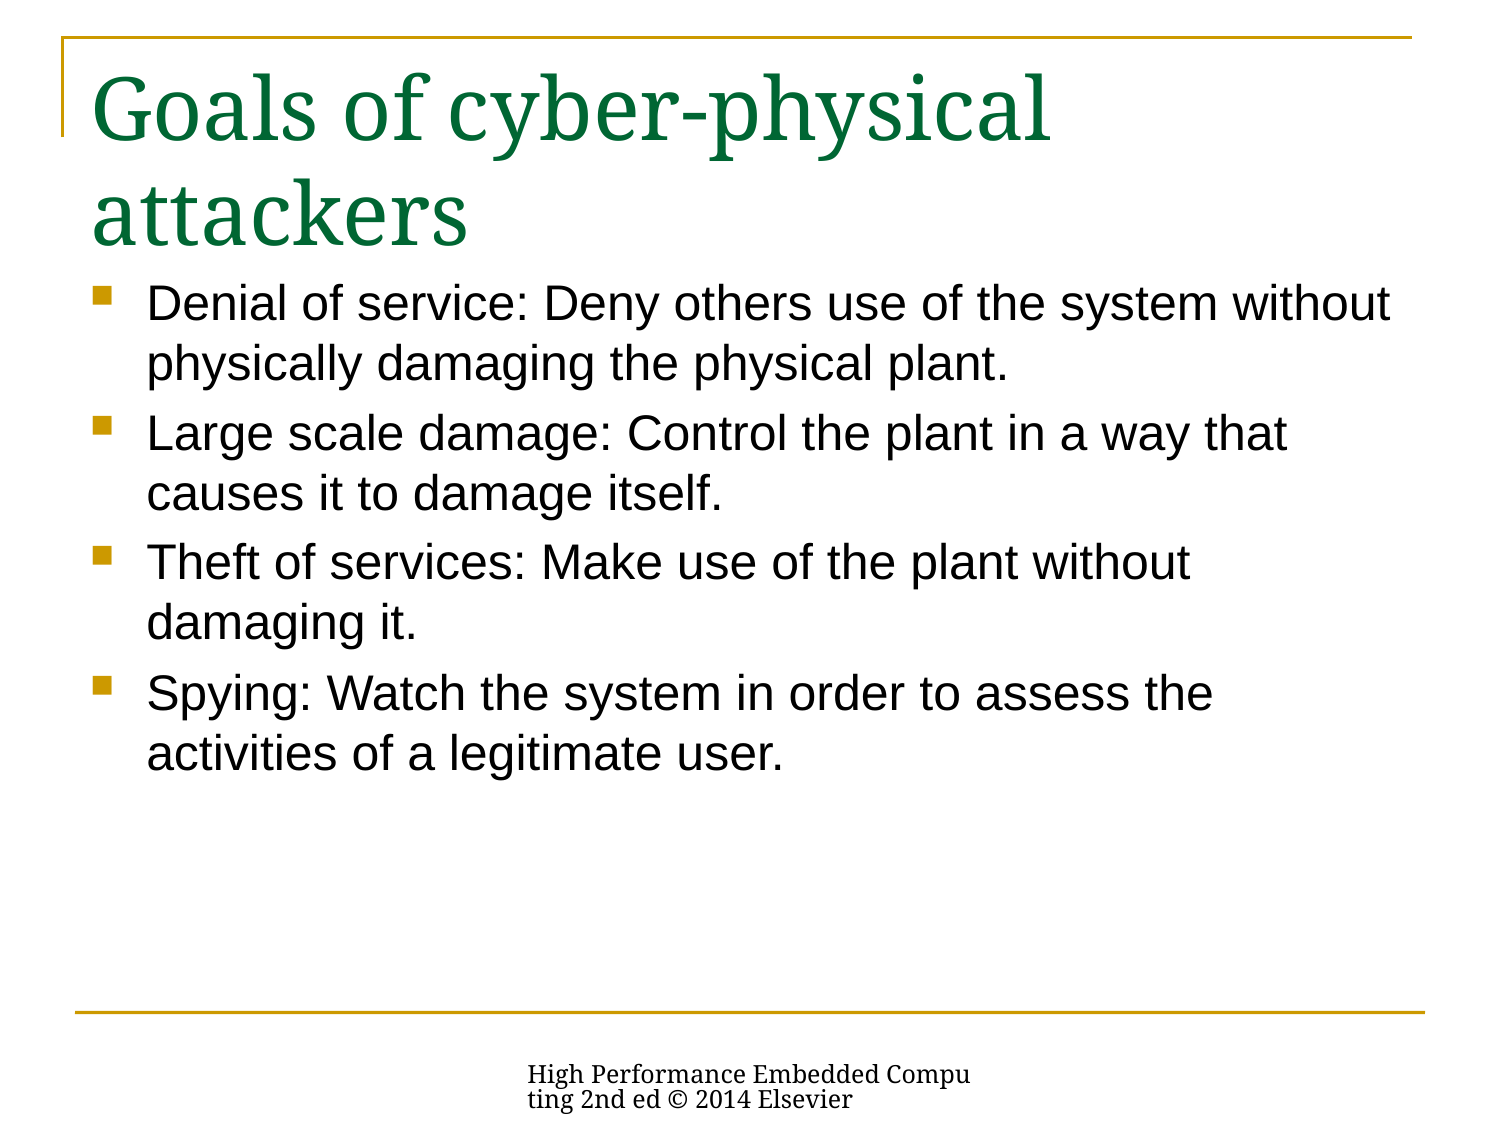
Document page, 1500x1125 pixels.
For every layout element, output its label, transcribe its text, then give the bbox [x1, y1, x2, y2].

footer High Performance Embedded Computing 2nd ed © 2014 Elsevier [512, 1025, 988, 1100]
title Goals of cyber-physical attackers [75, 45, 1425, 233]
list Denial of service: Deny others use of the system without physically damaging the physical plant. Large scale damage: Control the plant in a way that causes it to damage itself. Theft of services: Make use of the plant without damaging it. Spying: Watch the system in order to assess the activities of a legitimate user. [75, 262, 1425, 1006]
